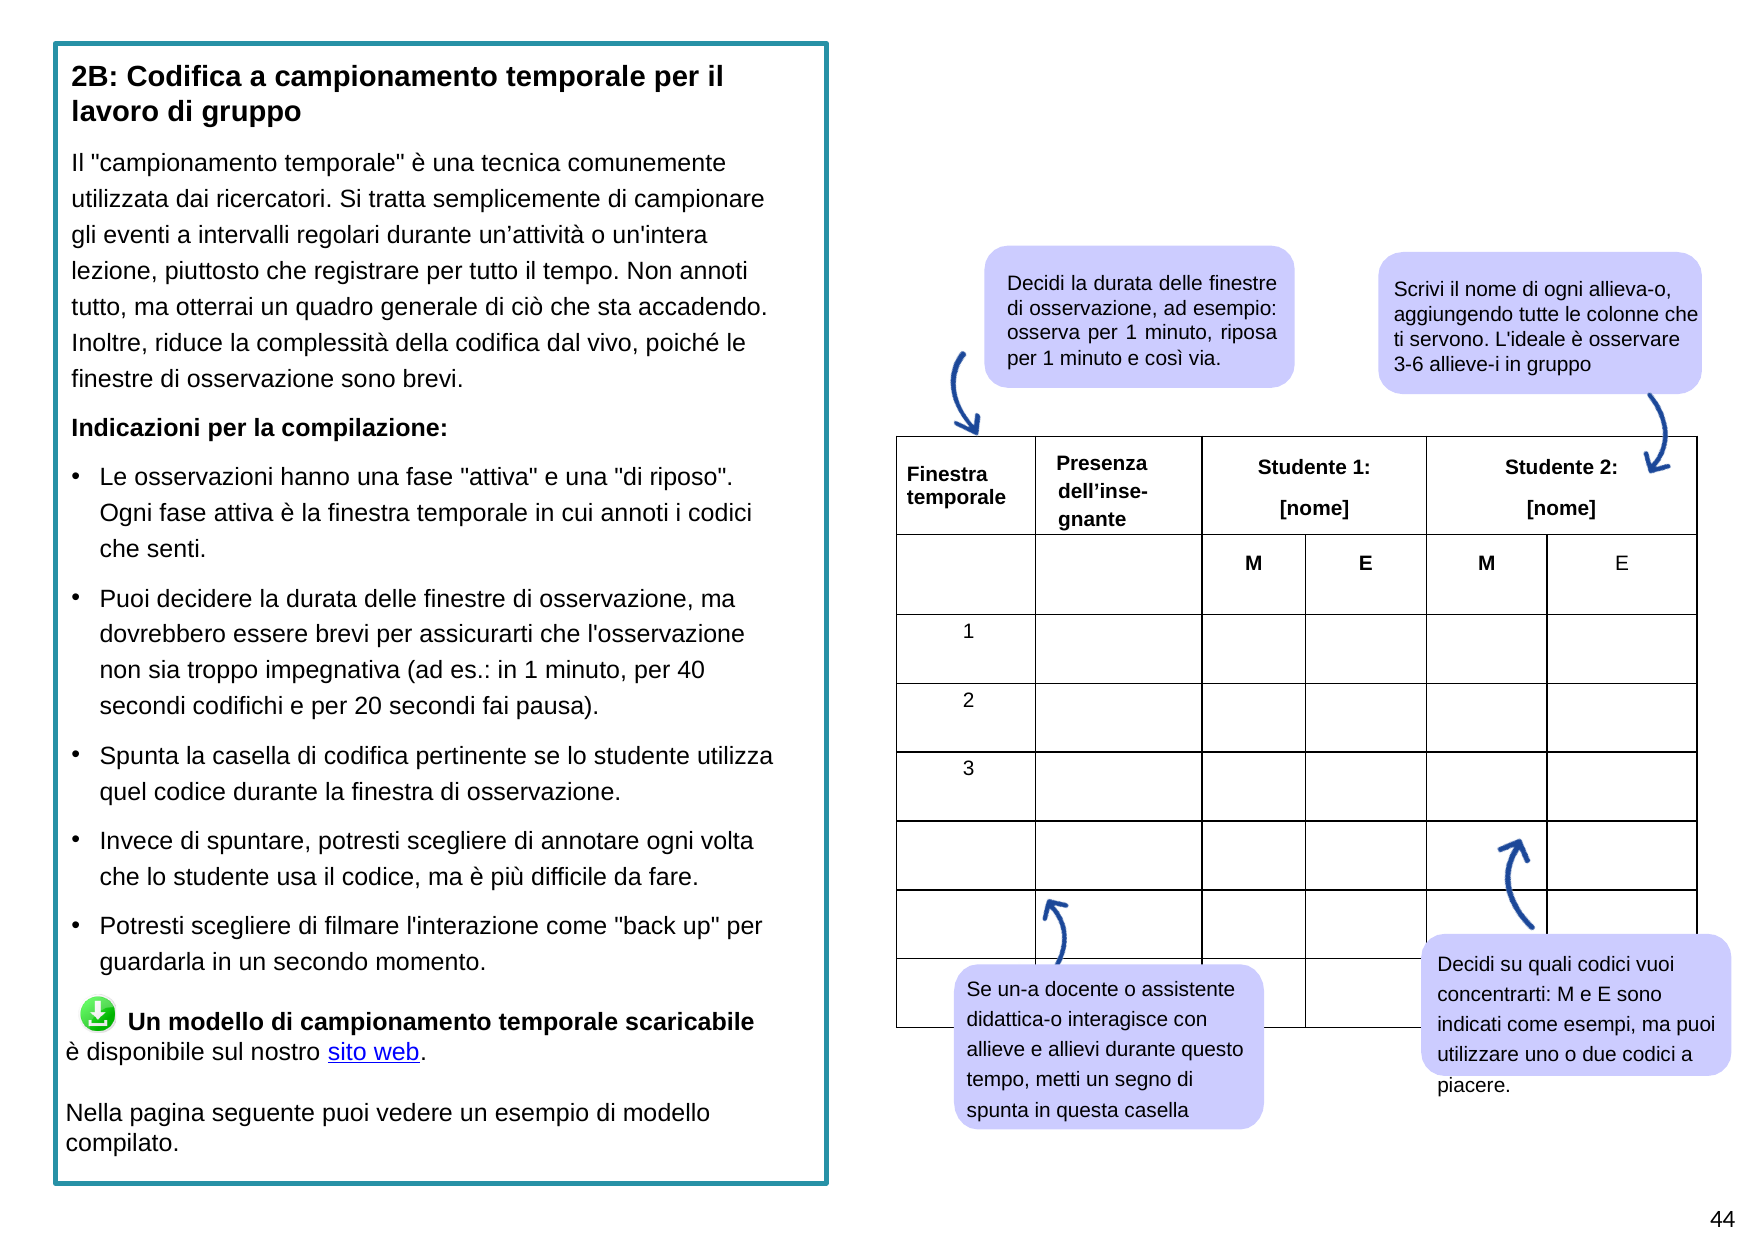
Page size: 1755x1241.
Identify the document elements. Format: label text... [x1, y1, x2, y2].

table_cell [1306, 891, 1426, 958]
table_cell [1427, 822, 1431, 889]
text_box [78, 994, 117, 1033]
table_cell [1427, 615, 1546, 683]
text_box [980, 860, 1130, 964]
table_cell [1427, 891, 1431, 941]
table_header Studente 2: [nome] [1427, 437, 1696, 534]
table_cell M [1427, 535, 1546, 614]
text_box Decidi su quali codici vuoi concentrarti: M e E sono indicati come esempi, ma puoi utilizzare uno o due codici a piacere. [1435, 945, 1721, 1097]
text_box [1431, 794, 1606, 937]
text_box 44 [1695, 1195, 1752, 1241]
table_cell [1203, 684, 1305, 751]
table_cell [1203, 891, 1305, 958]
table_cell [1306, 959, 1421, 1027]
table_cell [1203, 753, 1305, 820]
text_box [984, 245, 1295, 388]
text_box Decidi la durata delle finestre di osservazione, ad esempio: osserva per 1 minuto, riposa per 1 minuto e così via. [1005, 264, 1278, 370]
text_box [1579, 360, 1721, 513]
text_box [1260, 976, 1265, 1118]
text_box 2B: Codifica a campionamento temporale per il lavoro di gruppo Il "campionamento temporale" è una tecnica comunemente utilizzata dai ricercatori. Si tratta semplicemente di campionare gli eventi a intervalli regolari durante un’attività o un'intera lezione, piuttosto che registrare per tutto il tempo. Non annoti tutto, ma otterrai un quadro generale di ciò che sta accadendo. Inoltre, riduce la complessità della codifica dal vivo, poiché le finestre di osservazione sono brevi. Indicazioni per la compilazione: Le osservazioni hanno una fase "attiva" e una "di riposo". Ogni fase attiva è la finestra temporale in cui annoti i codici che senti. Puoi decidere la durata delle finestre di osservazione, ma dovrebbero essere brevi per assicurarti che l'osservazione non sia troppo impegnativa (ad es.: in 1 minuto, per 40 secondi codifichi e per 20 secondi fai pausa). Spunta la casella di codifica pertinente se lo studente utilizza quel codice durante la finestra di osservazione. Invece di spuntare, potresti scegliere di annotare ogni volta che lo studente usa il codice, ma è più difficile da fare. Potresti scegliere di filmare l'interazione come "back up" per guardarla in un secondo momento. [69, 57, 806, 976]
text_box [55, 43, 827, 1184]
table_cell [1036, 684, 1201, 751]
table_cell [1548, 684, 1696, 751]
table_cell [1036, 535, 1201, 614]
text_box [1421, 933, 1732, 1074]
table_cell [1130, 891, 1201, 958]
table_cell [1203, 615, 1305, 683]
table_header Studente 1: [nome] [1203, 437, 1426, 534]
table_cell E [1548, 535, 1696, 614]
table_cell [1203, 822, 1305, 889]
table_cell [1036, 615, 1201, 683]
table_cell [1306, 684, 1426, 751]
table_cell [1306, 822, 1426, 889]
table_cell [897, 822, 1035, 889]
table_cell M [1203, 535, 1305, 614]
table_cell [1203, 959, 1305, 1027]
table_cell [897, 891, 980, 958]
table_cell [1427, 684, 1546, 751]
table_cell 1 [897, 615, 1035, 683]
table_cell [1306, 753, 1426, 820]
table_header Presenza dell’inse-gnante [1036, 437, 1201, 534]
table_cell [1036, 822, 1201, 889]
table_cell E [1306, 535, 1426, 614]
table_cell [1548, 615, 1696, 683]
table_cell [1306, 615, 1426, 683]
table_header Finestra temporale [897, 476, 1035, 534]
text_box Scrivi il nome di ogni allieva-o, aggiungendo tutte le colonne che ti servono. L'ideale è osservare 3-6 allieve-i in gruppo [1391, 270, 1703, 376]
table_cell [897, 959, 980, 1027]
table_cell 3 [897, 753, 1035, 820]
text_box [1378, 251, 1702, 395]
table_cell [1548, 753, 1696, 820]
table_cell [1606, 822, 1696, 889]
text_box [883, 314, 1045, 476]
table_cell [1036, 753, 1201, 820]
text_box Se un-a docente o assistente didattica-o interagisce con allieve e allievi durante questo tempo, metti un segno di spunta in questa casella [964, 970, 1260, 1122]
table_cell [1427, 753, 1546, 820]
text_box Un modello di campionamento temporale scaricabile è disponibile sul nostro sito web. Nella pagina seguente puoi vedere un esempio di modello compilato. [63, 1005, 768, 1157]
table_cell [897, 535, 1035, 614]
table_cell 2 [897, 684, 1035, 751]
text_box [953, 964, 1257, 1130]
table_cell [1606, 891, 1696, 933]
table_cell [1130, 959, 1201, 964]
